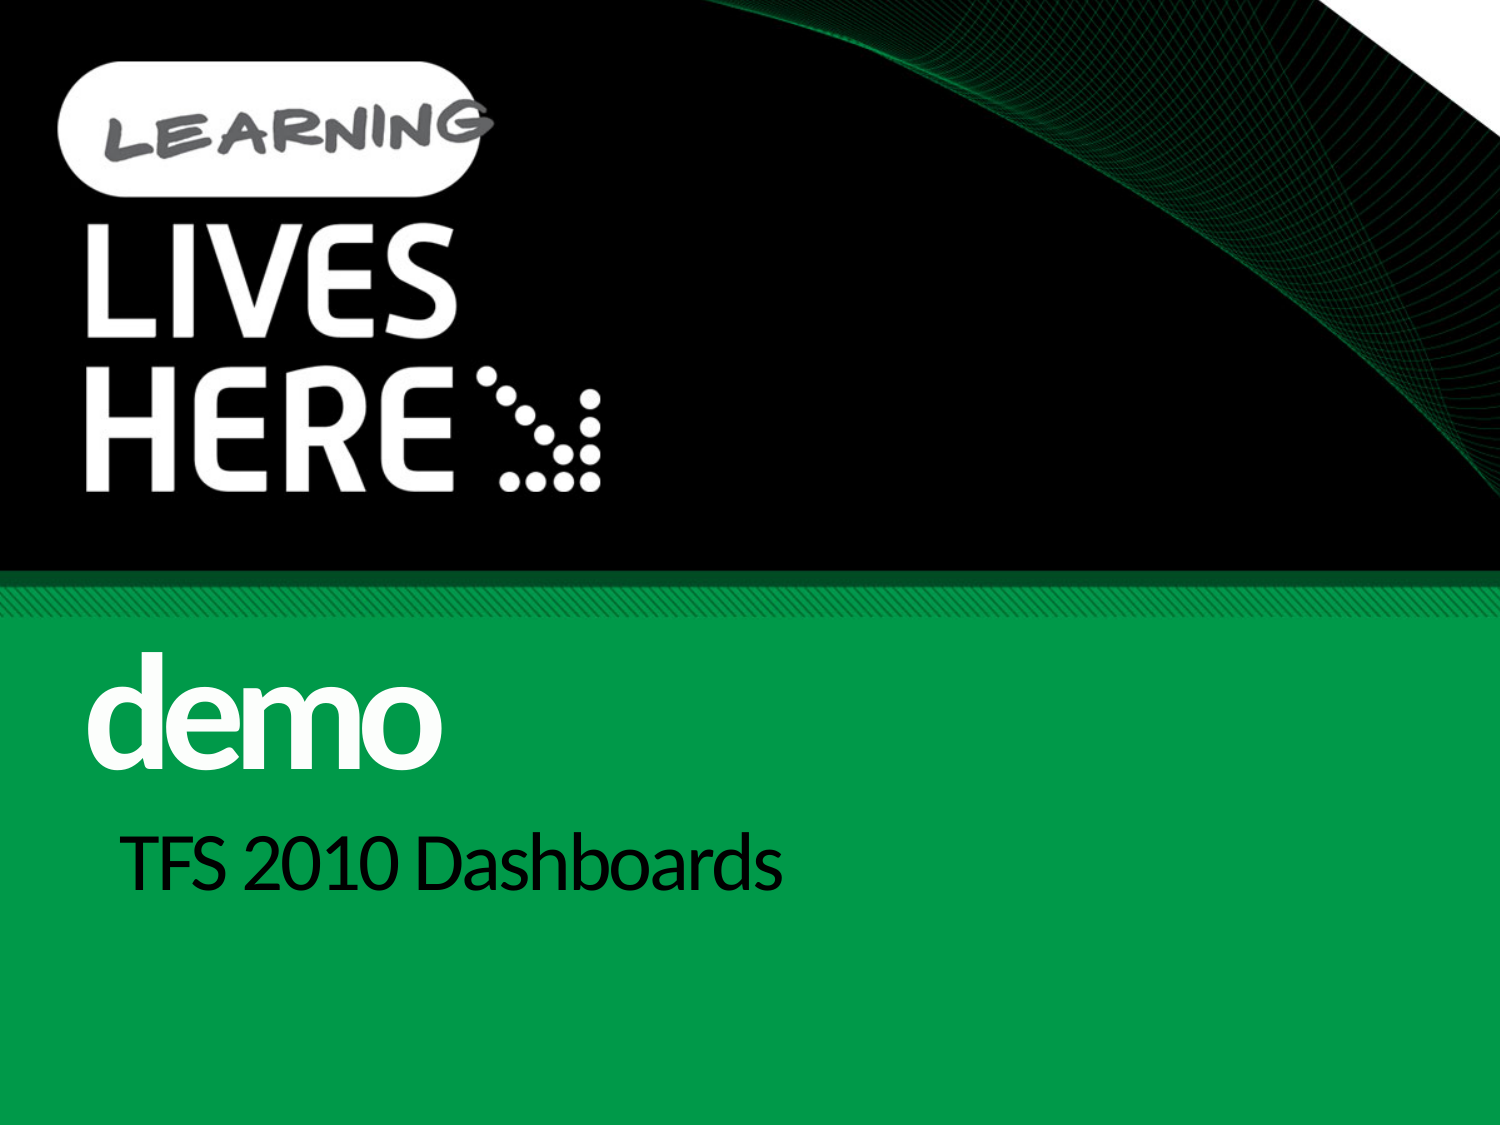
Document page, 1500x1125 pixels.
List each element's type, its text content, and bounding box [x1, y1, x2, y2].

picture [0, 0, 1500, 1125]
list demo [83, 625, 1344, 800]
title TFS 2010 Dashboards [119, 818, 1375, 943]
